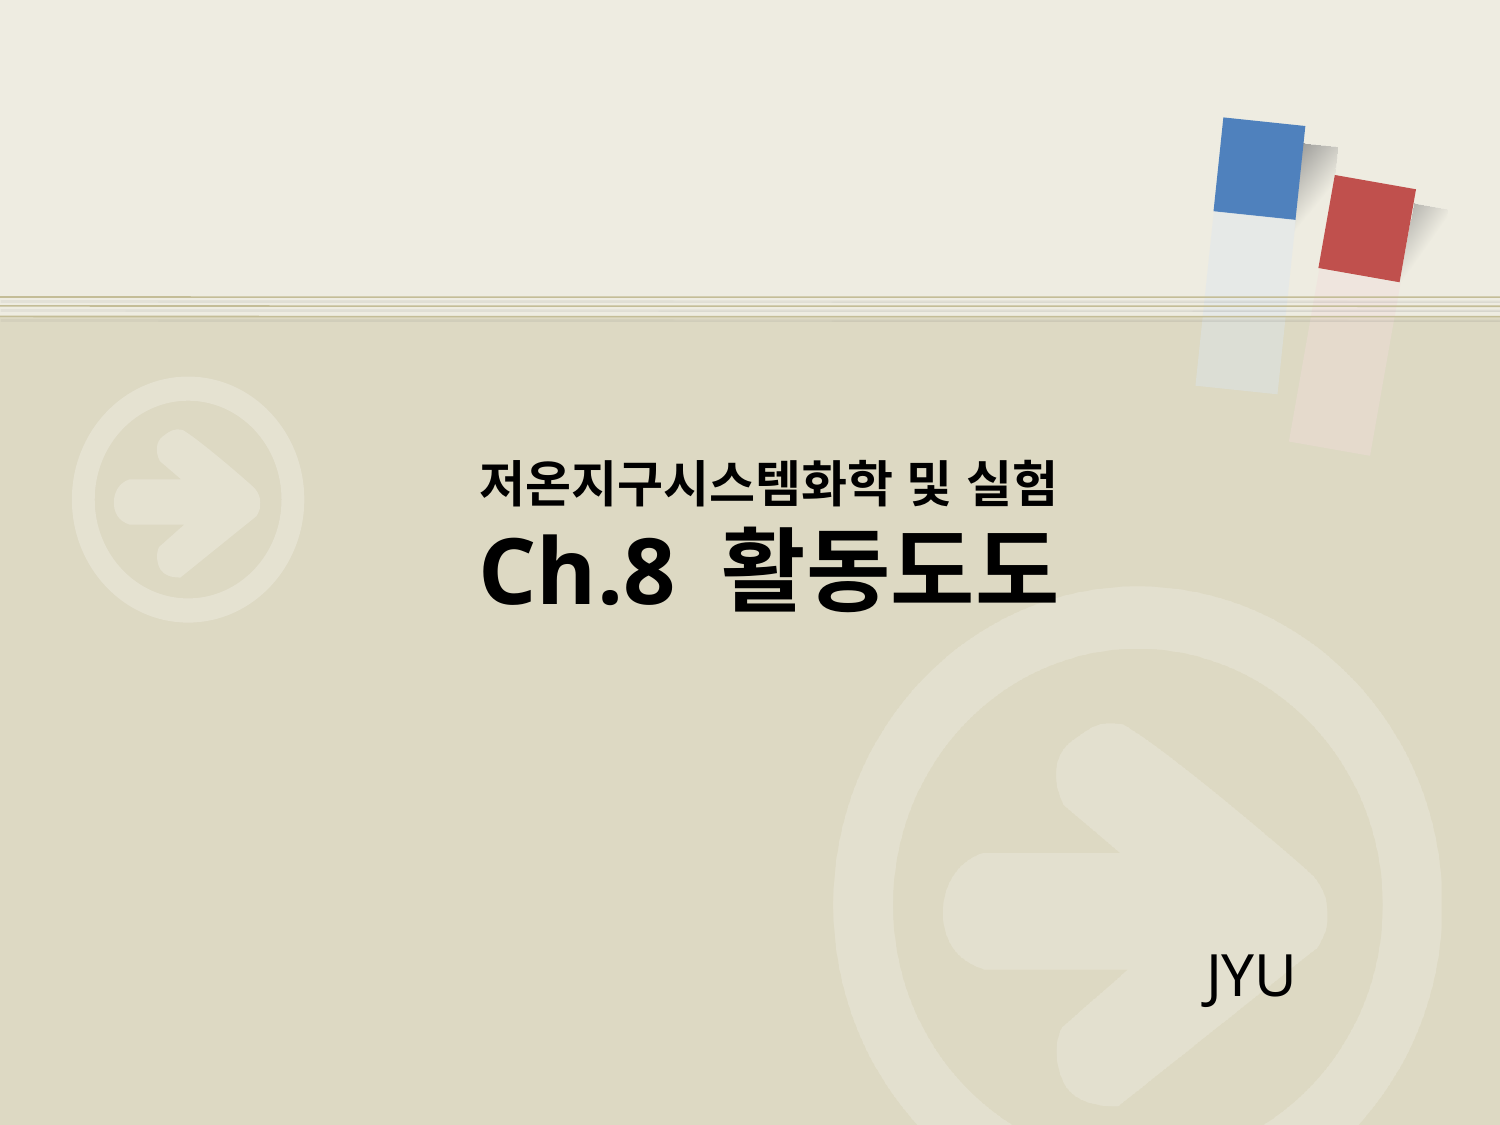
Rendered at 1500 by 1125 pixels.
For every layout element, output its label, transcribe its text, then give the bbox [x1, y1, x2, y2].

title 저온지구시스템화학 및 실험 Ch.8 활동도도 [206, 456, 1332, 619]
subtitle JYU [187, 881, 1313, 1064]
